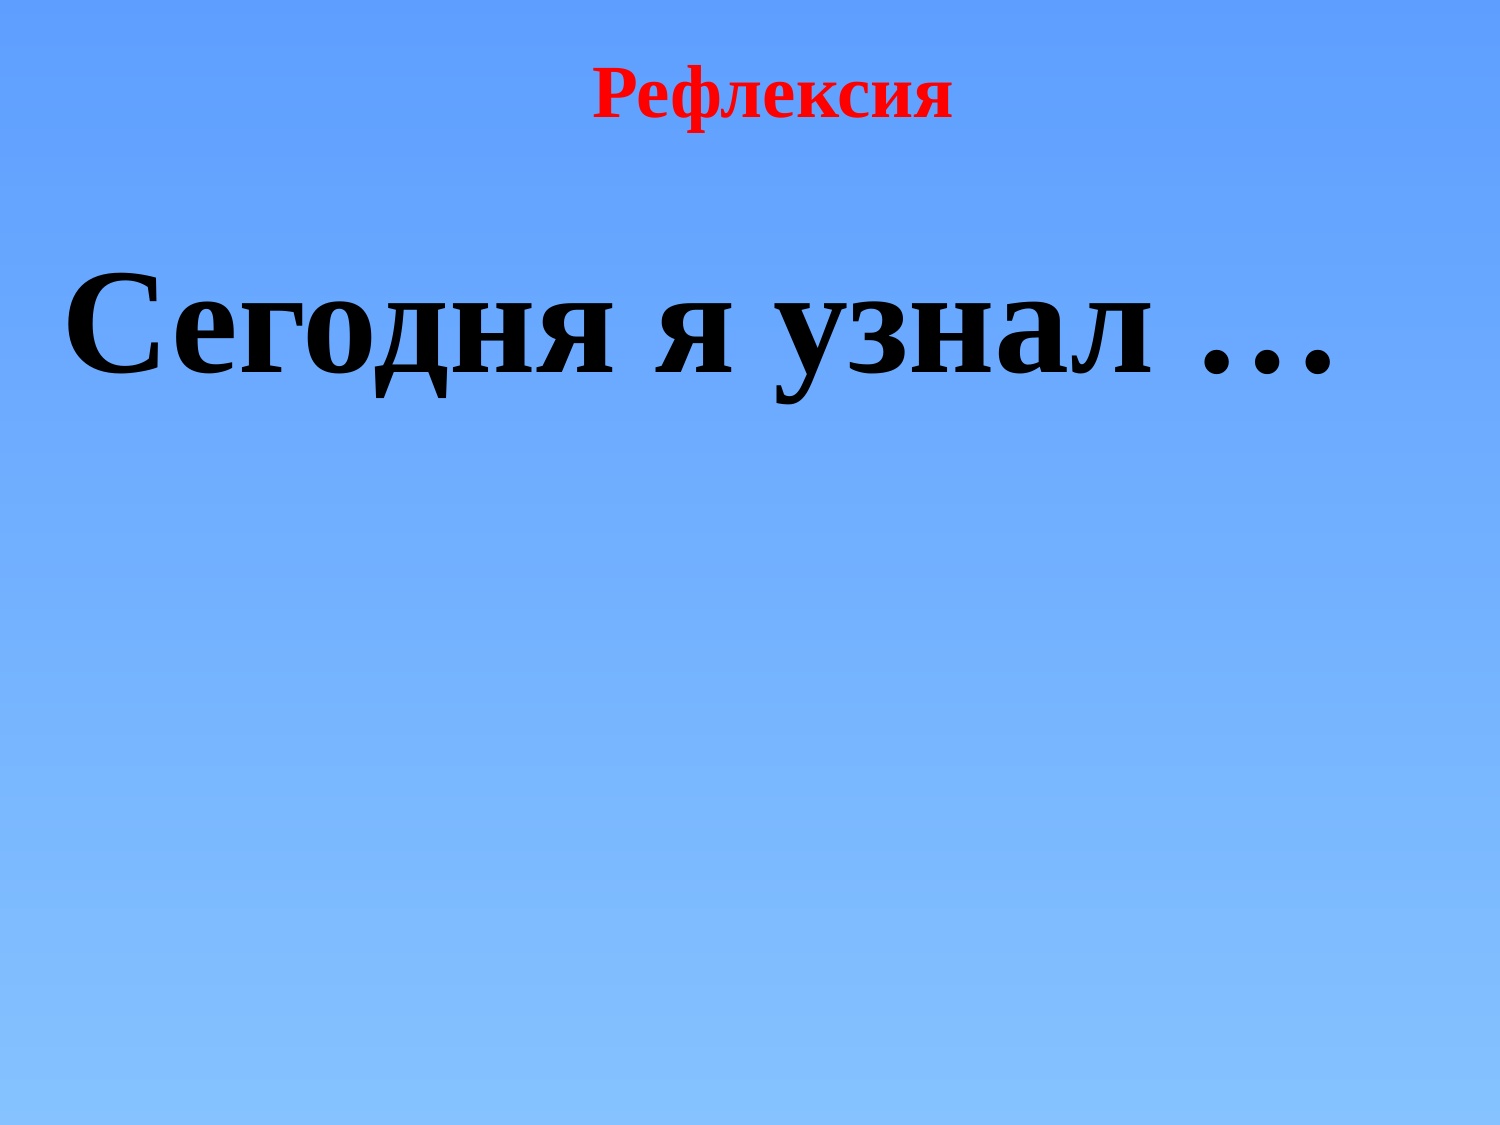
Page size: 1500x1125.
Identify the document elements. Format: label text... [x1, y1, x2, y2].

text_box Рефлексия Сегодня я узнал … [46, 35, 1500, 410]
